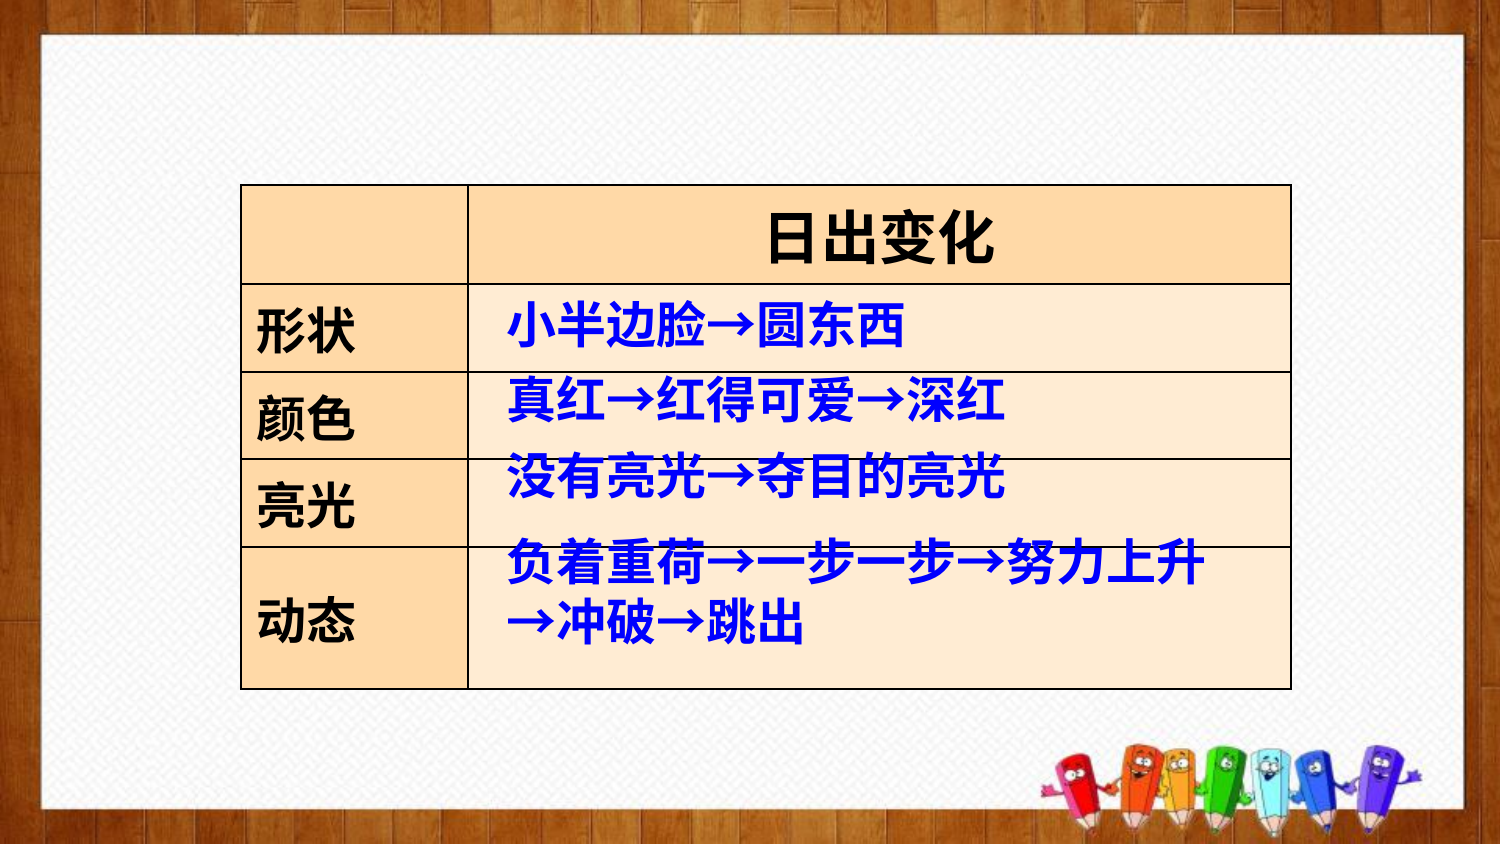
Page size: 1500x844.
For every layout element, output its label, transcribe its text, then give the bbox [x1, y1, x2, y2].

table_cell [469, 373, 491, 458]
table_cell [469, 285, 1290, 371]
table_cell [1053, 373, 1290, 458]
picture [0, 0, 1500, 844]
table_cell 形状 [242, 285, 467, 371]
table_cell [469, 460, 1290, 546]
text_box 真红→红得可爱→深红 [491, 361, 1053, 437]
text_box 没有亮光→夺目的亮光 [491, 437, 1070, 512]
table_header 日出变化 [469, 186, 1290, 283]
table_cell 颜色 [242, 373, 467, 458]
table_cell 亮光 [242, 460, 467, 546]
table_header [242, 186, 467, 283]
table_cell 动态 [242, 548, 467, 688]
text_box 负着重荷→一步一步→努力上升→冲破→跳出 [491, 522, 1265, 658]
table_cell [469, 548, 1290, 688]
text_box 小半边脸→圆东西 [491, 286, 977, 361]
